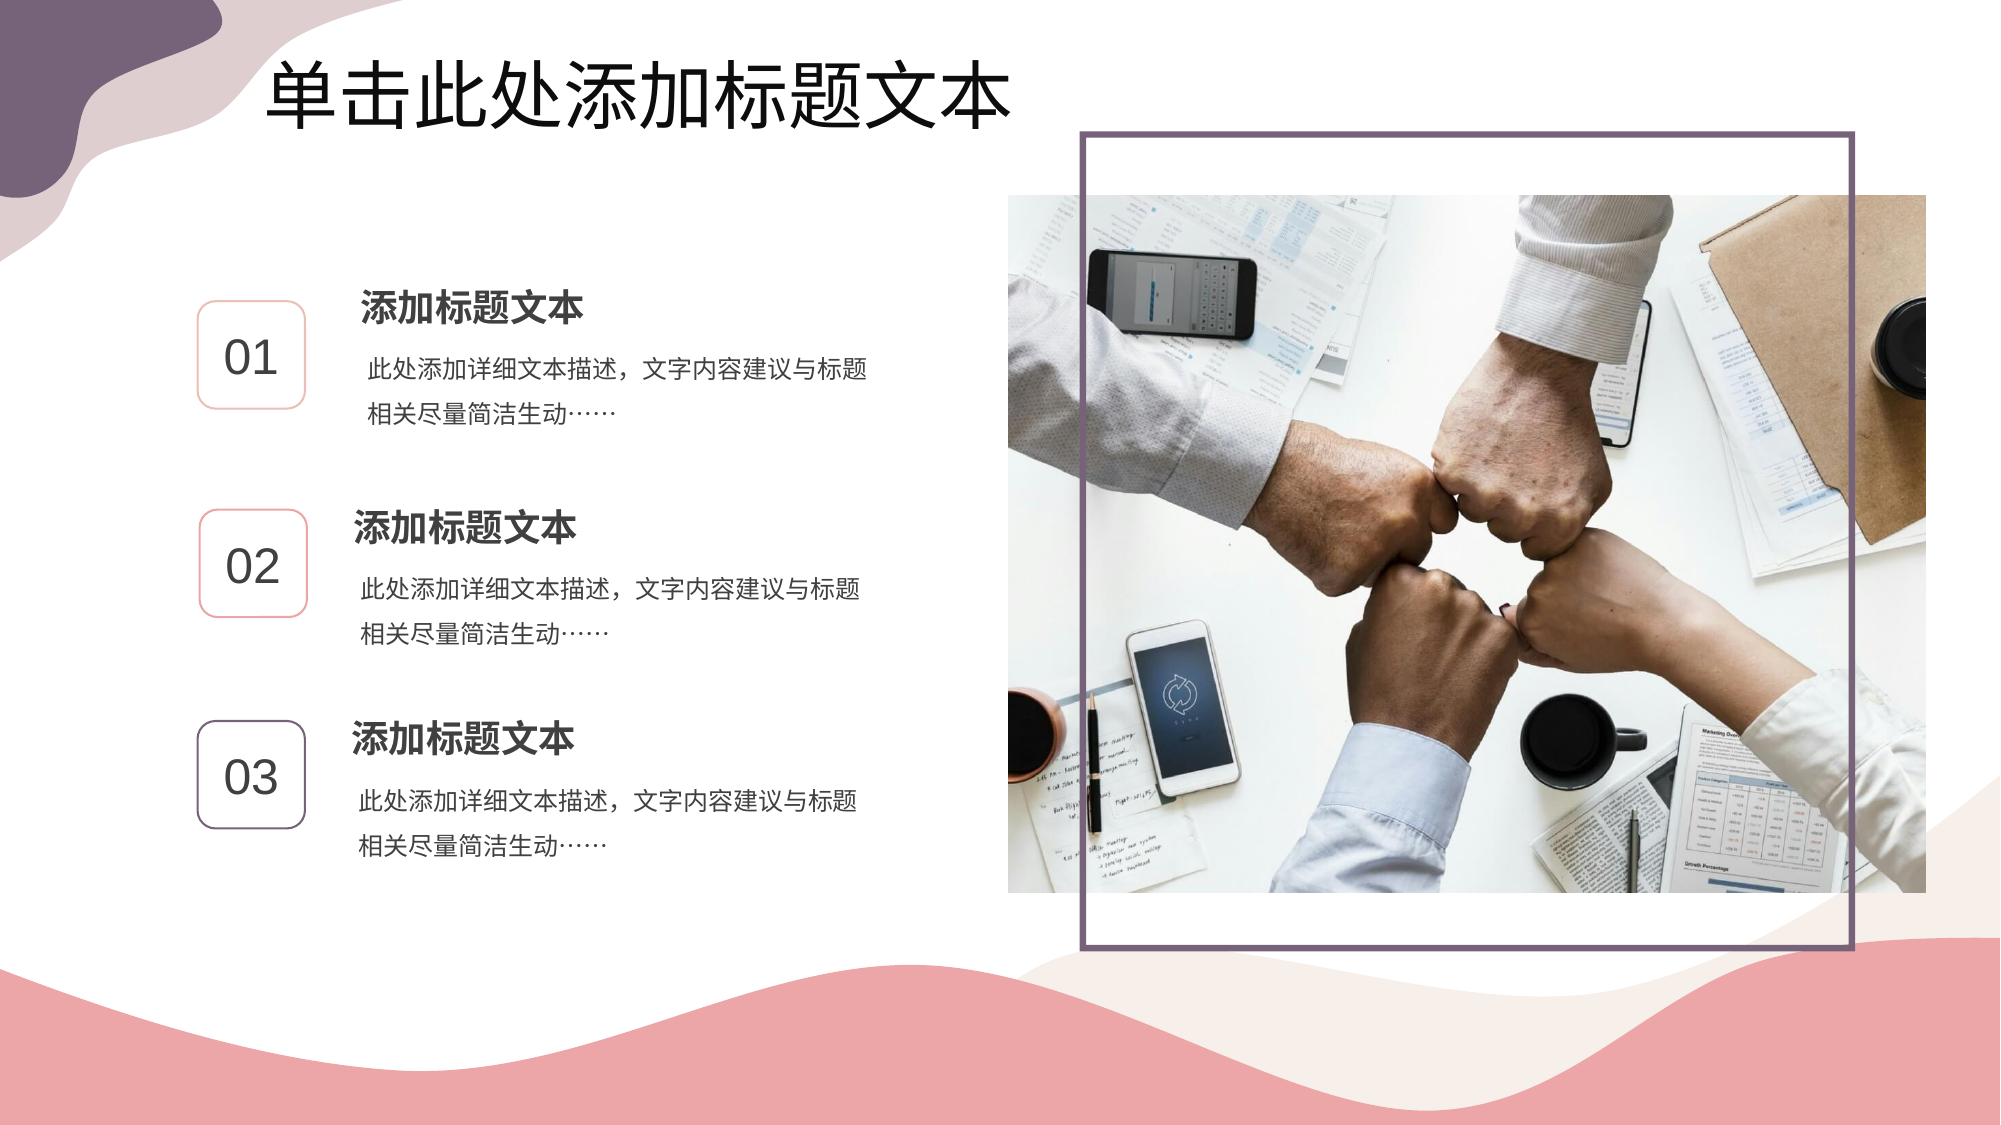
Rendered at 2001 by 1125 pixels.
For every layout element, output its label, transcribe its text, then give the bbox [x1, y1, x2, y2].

text_box [1079, 893, 1856, 952]
text_box 添加标题文本 [336, 707, 785, 768]
text_box 02 [198, 508, 309, 619]
text_box 此处添加详细文本描述，文字内容建议与标题相关尽量简洁生动…… [352, 331, 905, 436]
text_box 添加标题文本 [345, 276, 682, 336]
text_box 此处添加详细文本描述，文字内容建议与标题相关尽量简洁生动…… [345, 551, 897, 656]
text_box 01 [196, 300, 307, 410]
text_box 03 [196, 719, 306, 830]
text_box 单击此处添加标题文本 [248, 41, 1171, 147]
text_box 添加标题文本 [338, 496, 787, 556]
text_box 此处添加详细文本描述，文字内容建议与标题相关尽量简洁生动…… [343, 762, 895, 868]
text_box [1171, 130, 1856, 195]
text_box [1079, 147, 1087, 195]
picture [1008, 195, 1926, 893]
